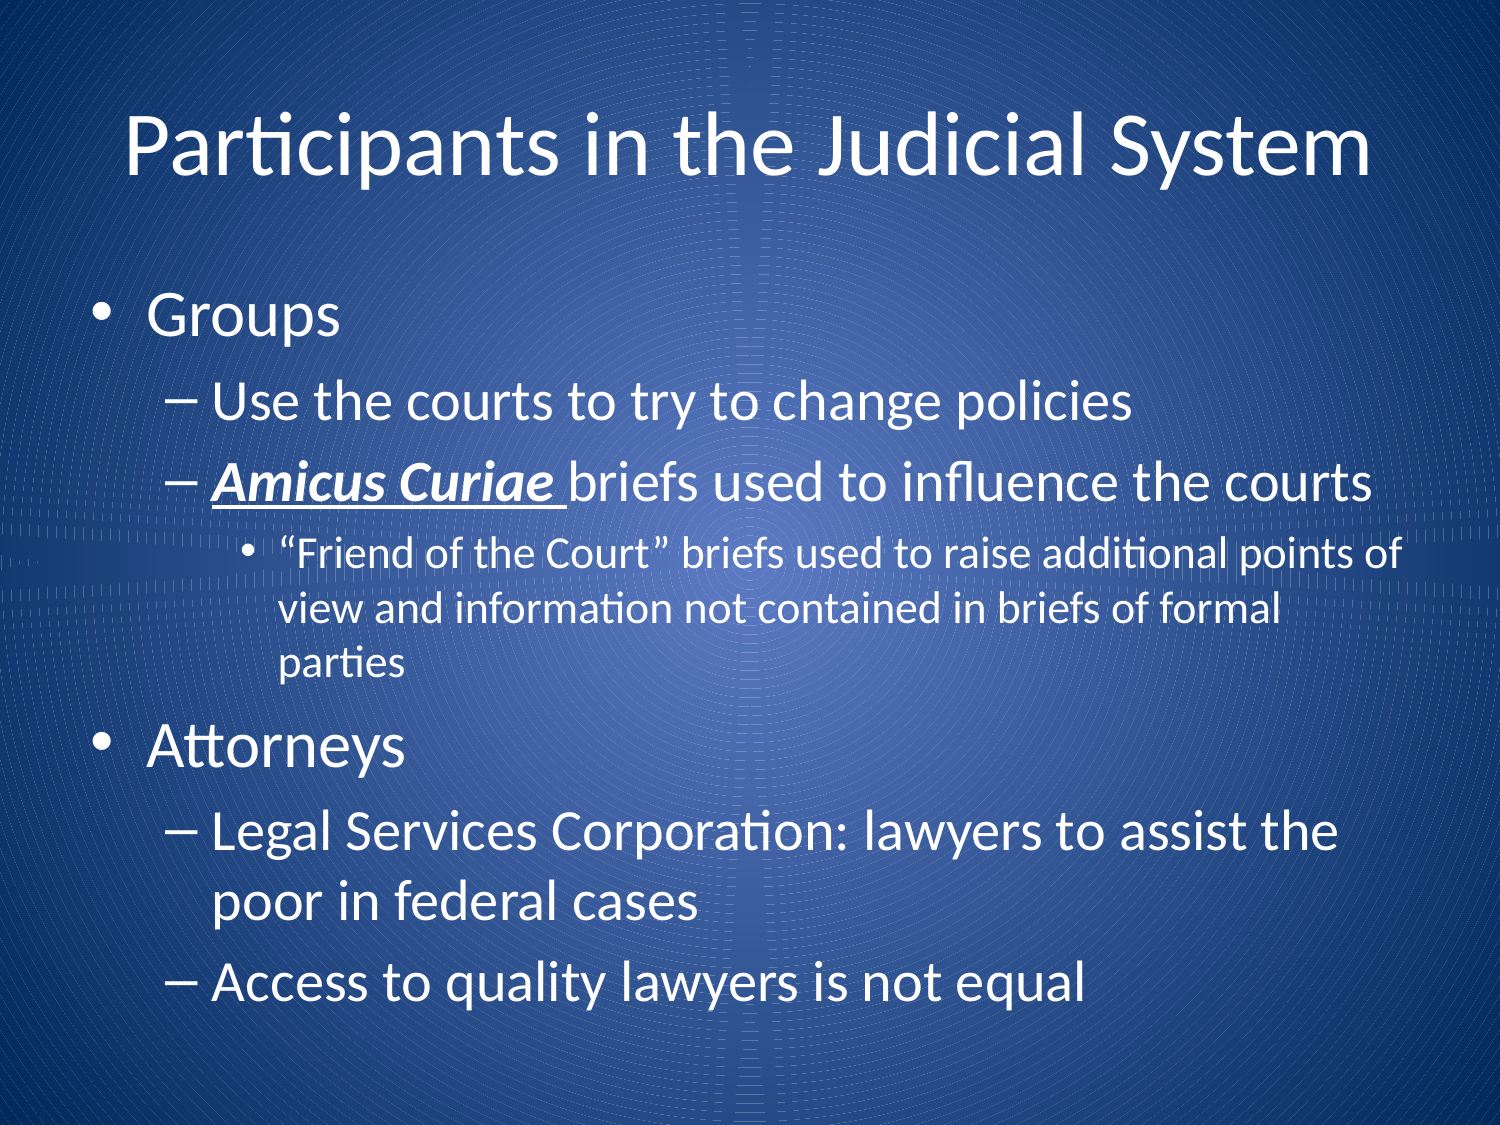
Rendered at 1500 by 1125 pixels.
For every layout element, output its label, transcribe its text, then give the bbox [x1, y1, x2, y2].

title Participants in the Judicial System [75, 45, 1425, 233]
list Groups Use the courts to try to change policies Amicus Curiae briefs used to influence the courts “Friend of the Court” briefs used to raise additional points of view and information not contained in briefs of formal parties Attorneys Legal Services Corporation: lawyers to assist the poor in federal cases Access to quality lawyers is not equal [75, 262, 1425, 1063]
